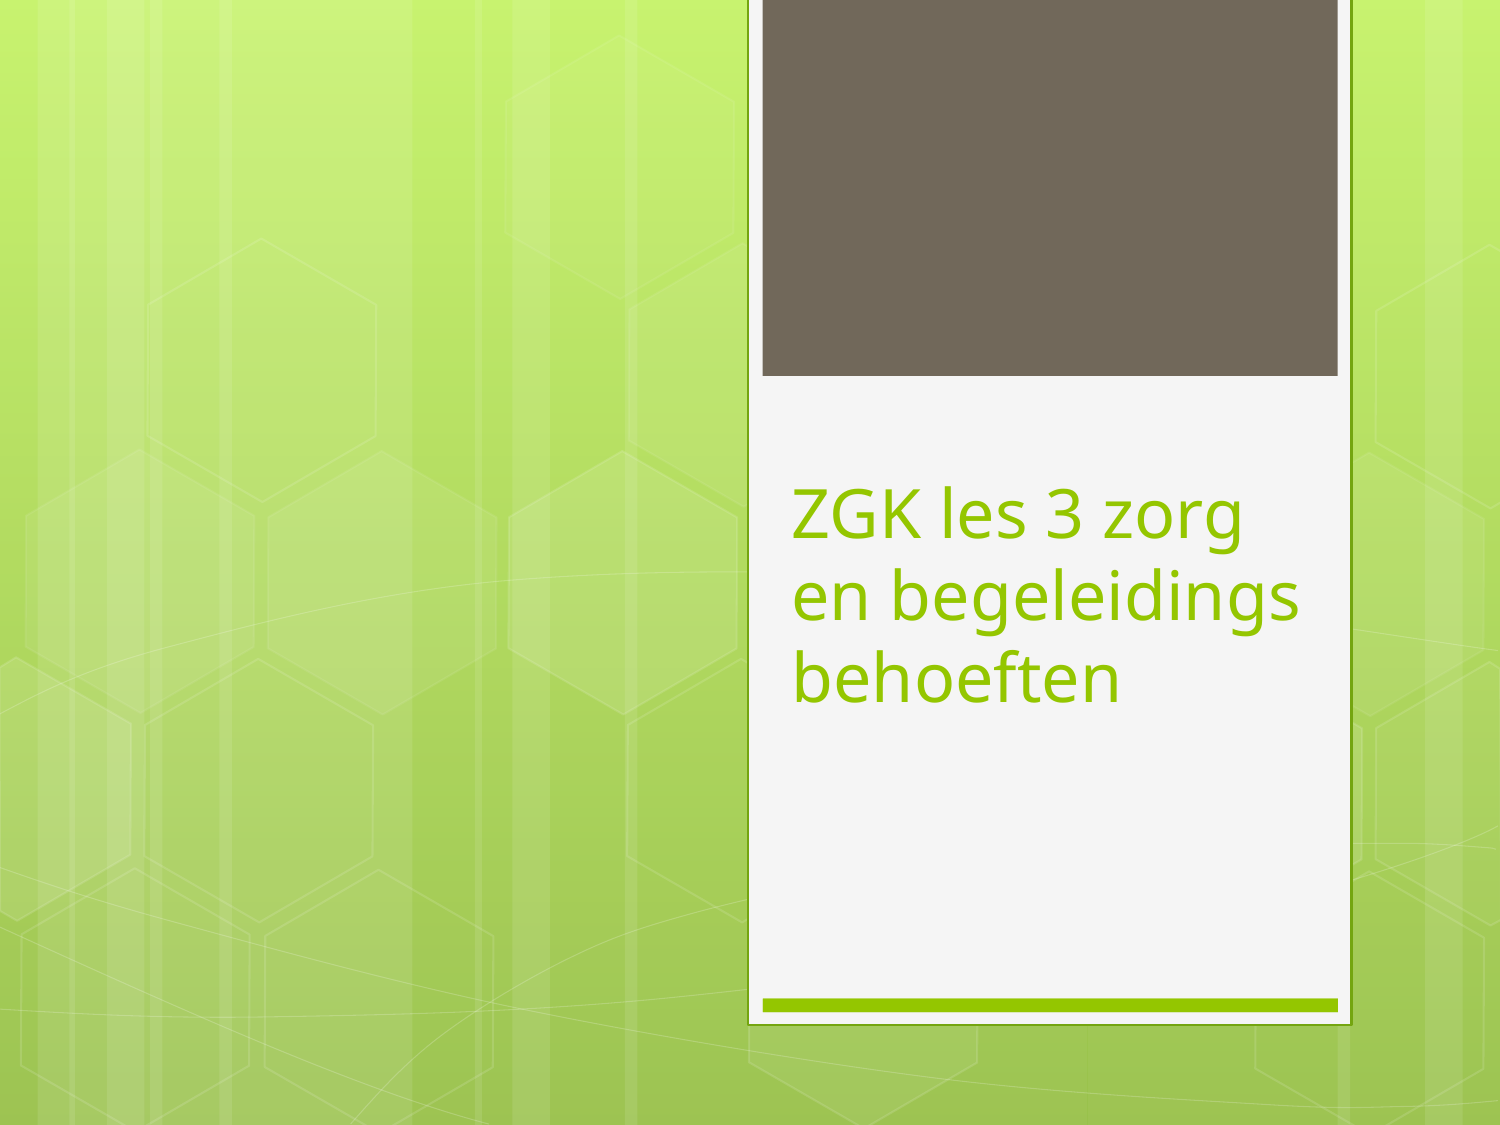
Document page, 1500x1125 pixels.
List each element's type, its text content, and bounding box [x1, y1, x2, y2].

title ZGK les 3 zorg en begeleidings behoeften [776, 444, 1320, 724]
